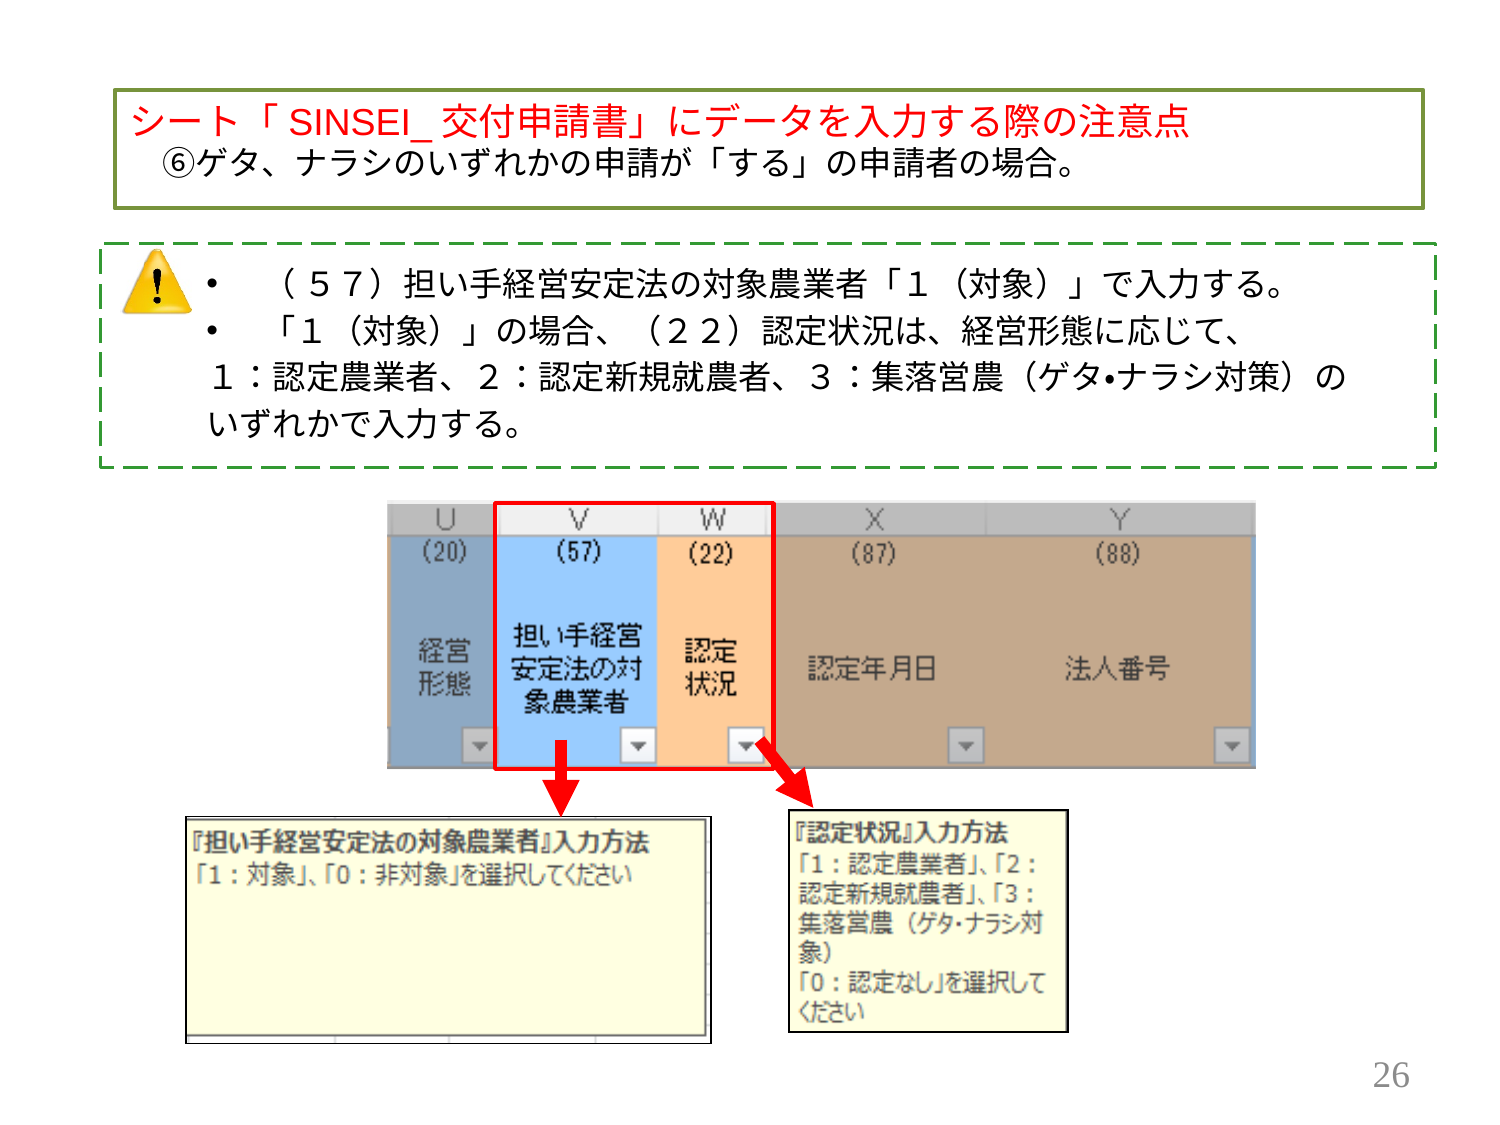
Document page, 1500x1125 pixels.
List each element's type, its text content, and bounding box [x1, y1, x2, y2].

picture [186, 817, 711, 1043]
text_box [759, 739, 814, 809]
text_box シート「SINSEI_交付申請書」にデータを入力する際の注意点 ⑥ゲタ、ナラシのいずれかの申請が「する」の申請者の場合。 [113, 88, 1425, 210]
picture [387, 500, 1256, 770]
slide_number 25 [1074, 1042, 1425, 1103]
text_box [100, 242, 1436, 469]
picture [789, 810, 1068, 1032]
